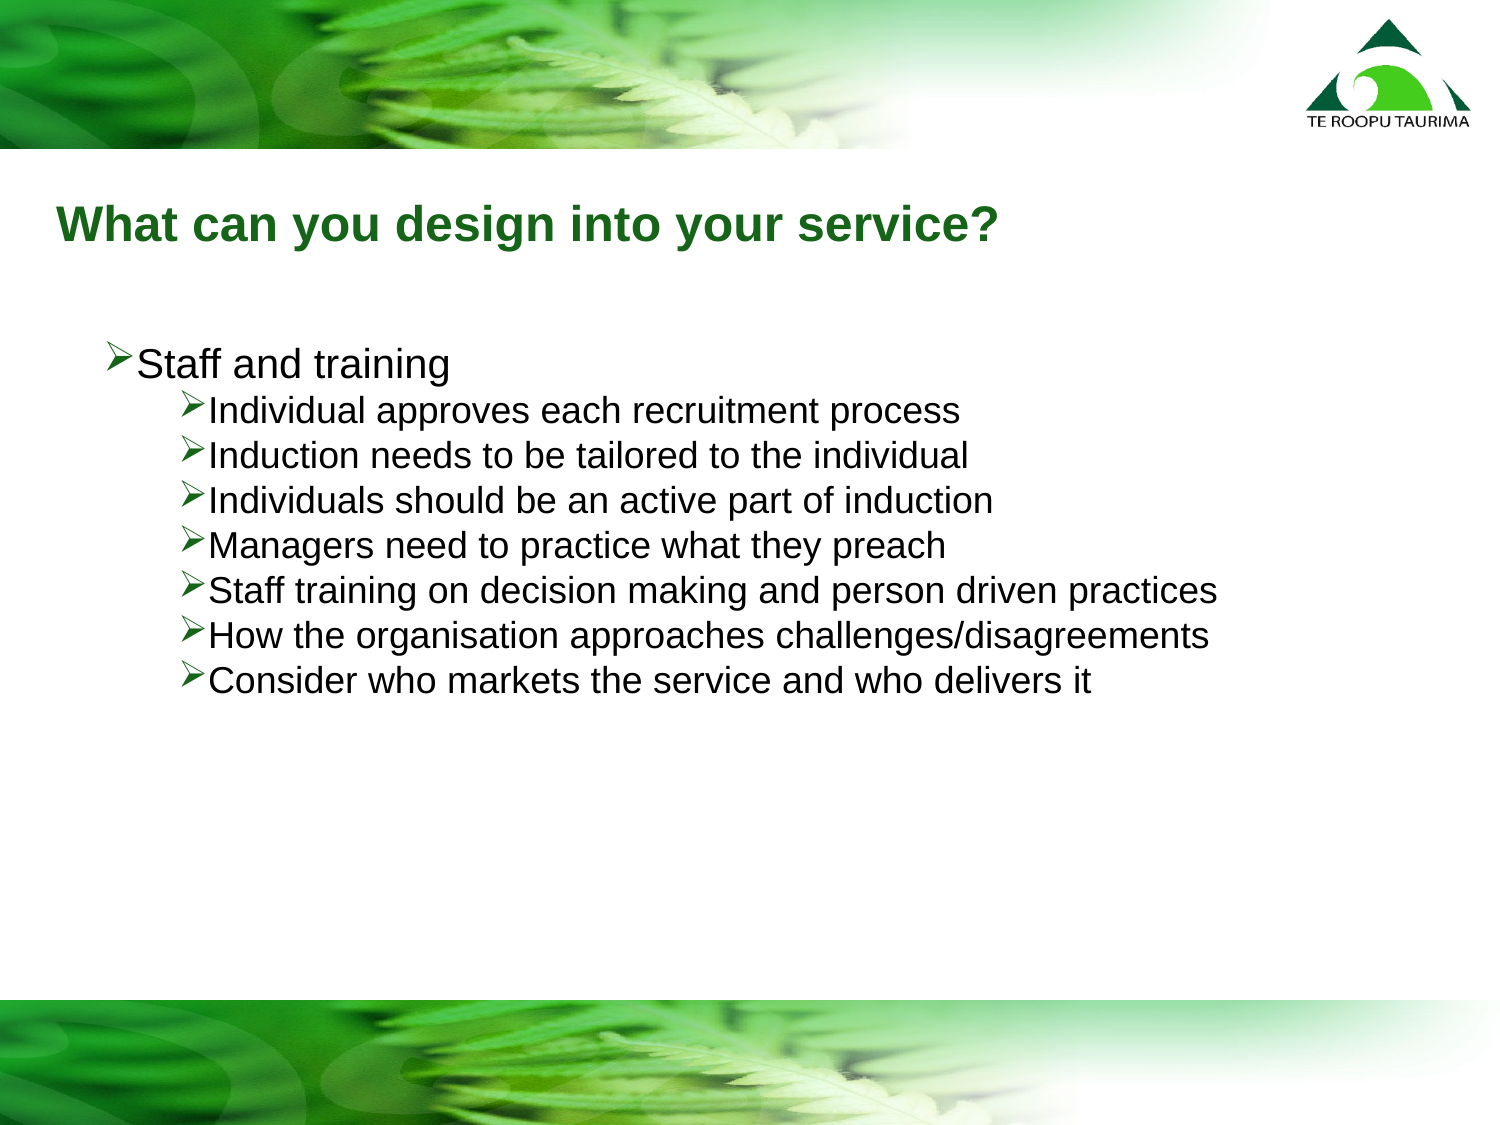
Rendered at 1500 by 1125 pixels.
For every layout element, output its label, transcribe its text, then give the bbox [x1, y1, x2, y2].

picture [0, 0, 1270, 149]
picture [0, 1000, 1500, 1125]
title What can you design into your service? [41, 184, 1105, 268]
picture [1305, 18, 1471, 131]
subtitle Staff and training Individual approves each recruitment process Induction needs to be tailored to the individual Individuals should be an active part of induction Managers need to practice what they preach Staff training on decision making and person driven practices How the organisation approaches challenges/disagreements Consider who markets the service and who delivers it [88, 278, 1388, 976]
